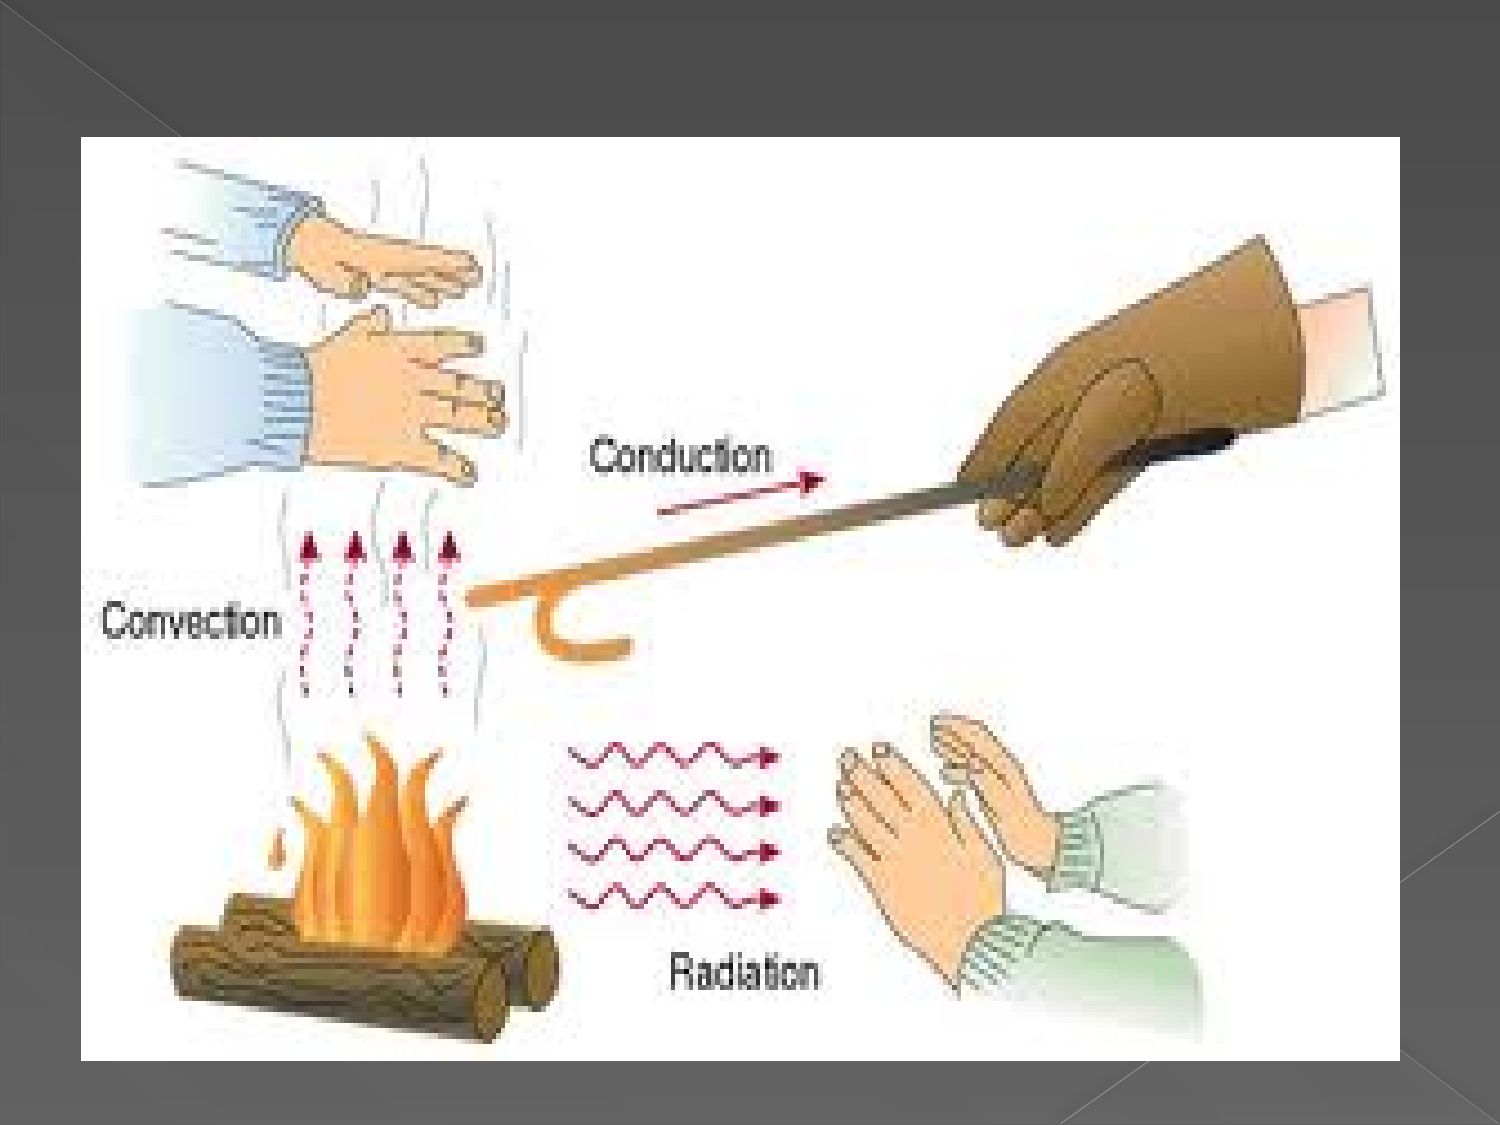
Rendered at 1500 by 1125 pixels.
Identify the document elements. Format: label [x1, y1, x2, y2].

list [80, 137, 1401, 1061]
